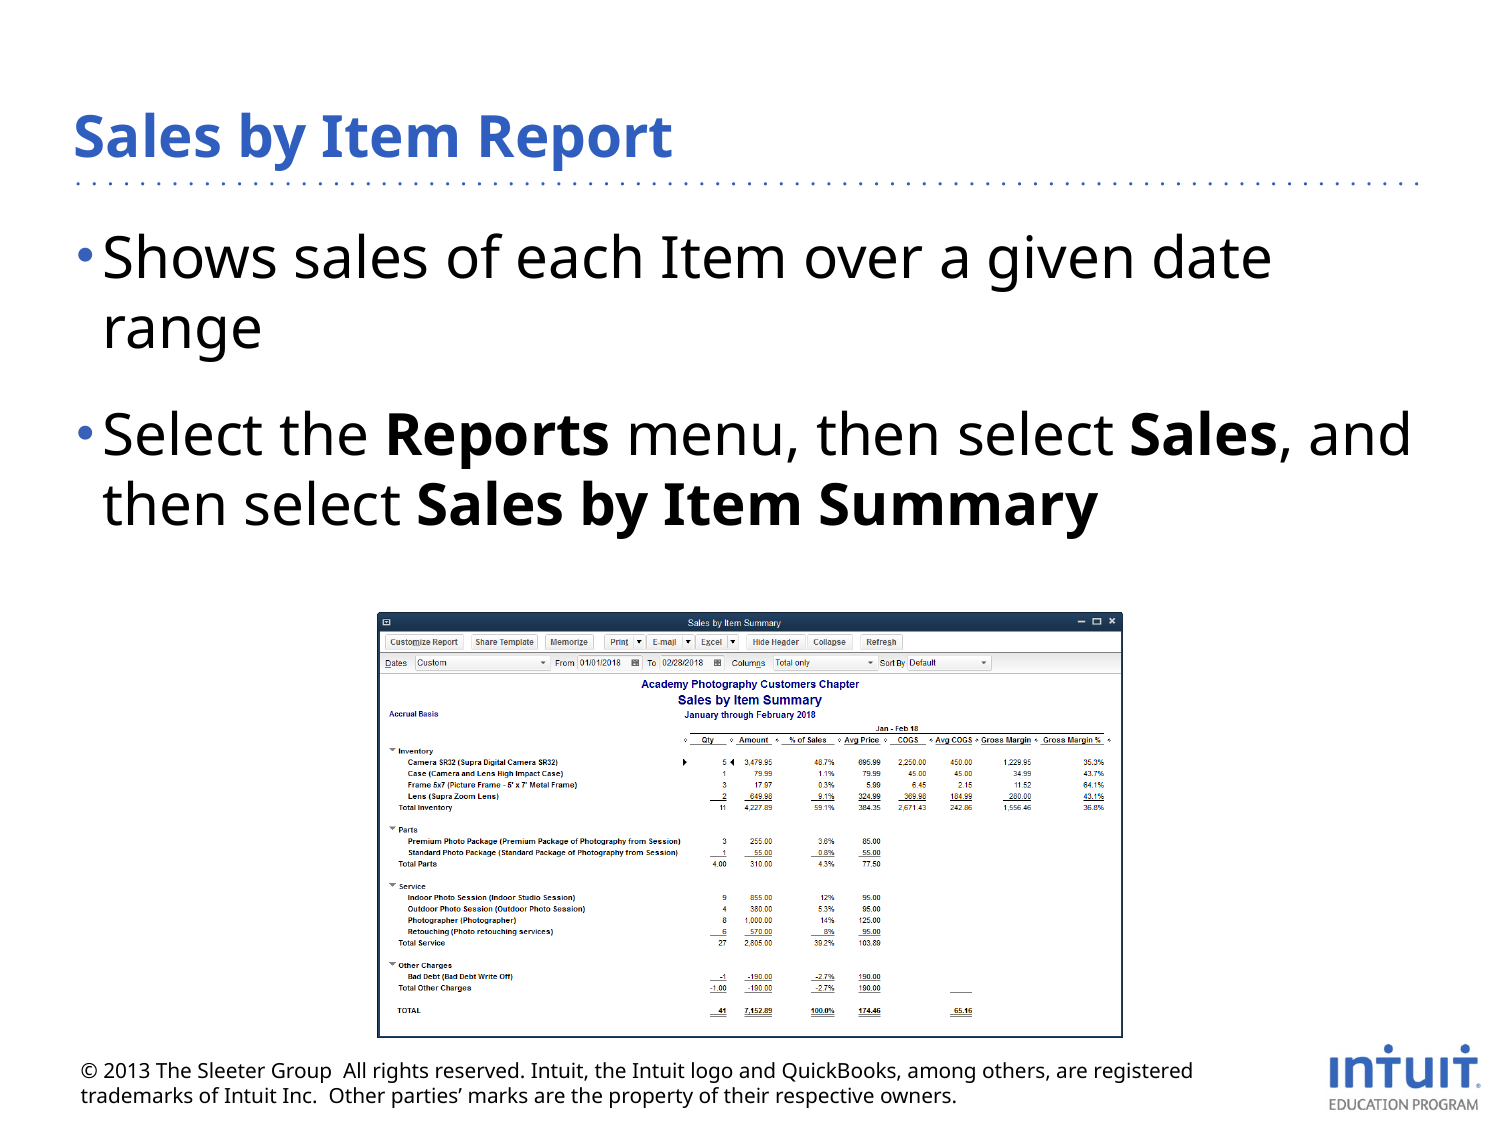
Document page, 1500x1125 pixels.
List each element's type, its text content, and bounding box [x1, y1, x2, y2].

list Shows sales of each Item over a given date range Select the Reports menu, then select Sales, and then select Sales by Item Summary [75, 212, 1425, 944]
picture [1325, 1039, 1485, 1116]
title Sales by Item Report [73, 62, 1424, 169]
picture [377, 612, 1123, 1038]
